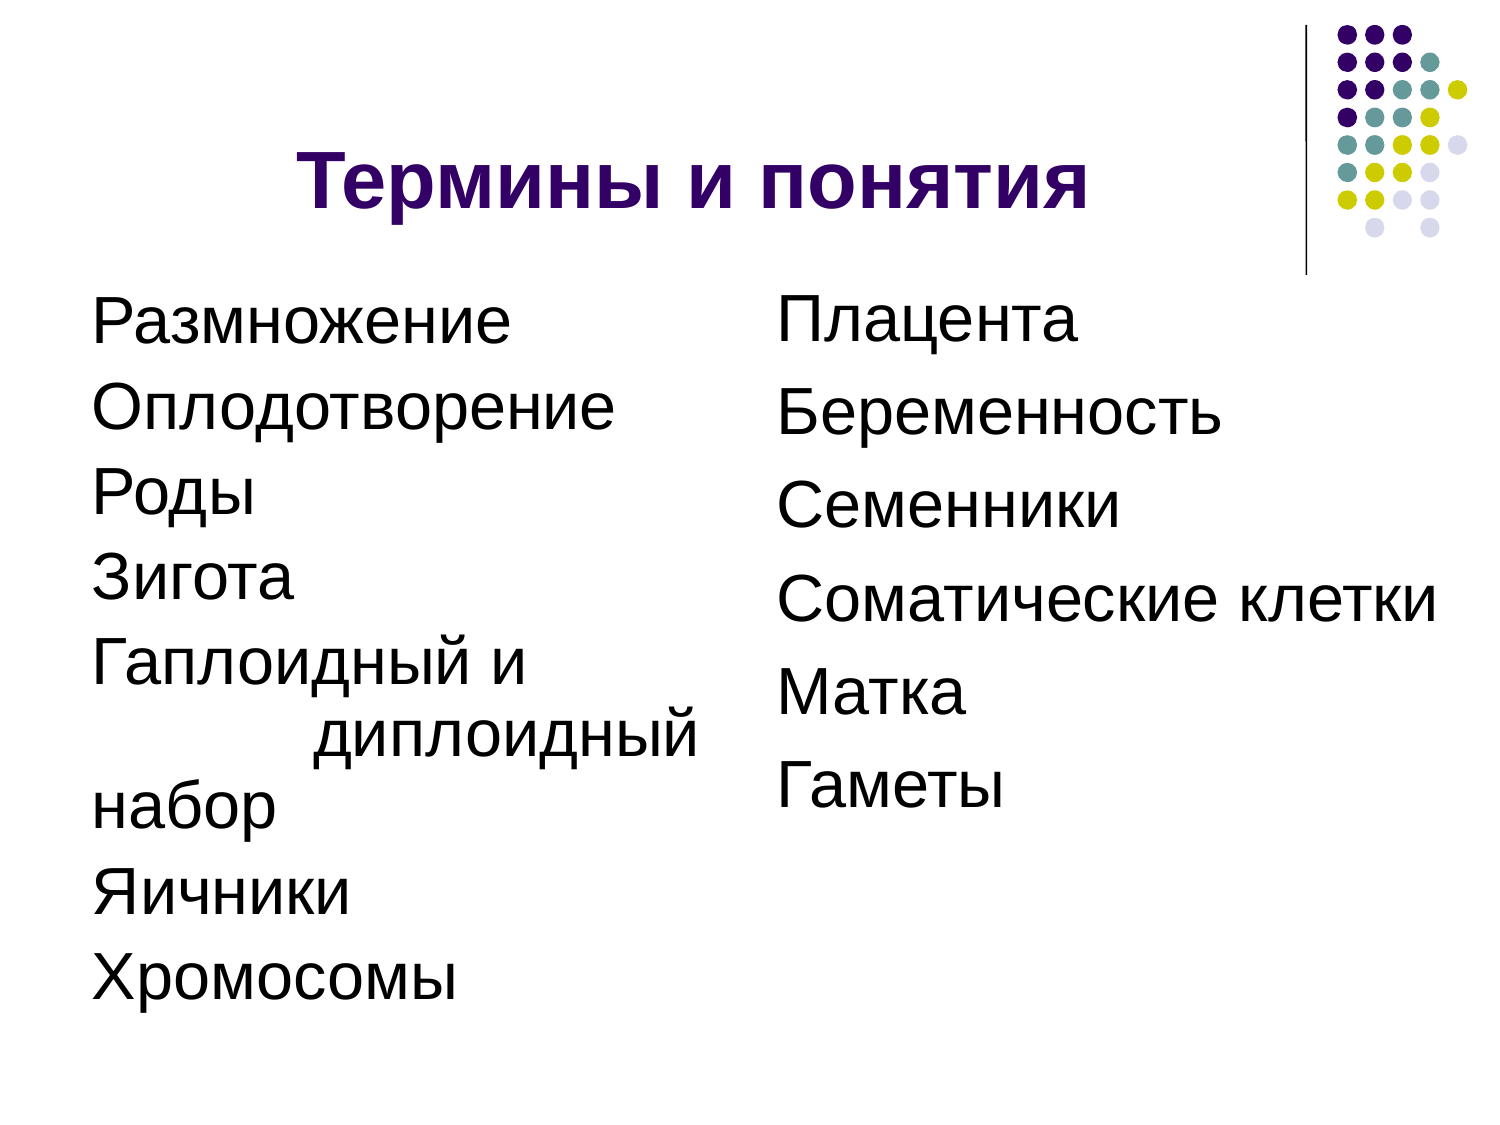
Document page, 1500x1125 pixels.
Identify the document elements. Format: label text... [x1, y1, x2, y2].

list Размножение Оплодотворение Роды Зигота Гаплоидный и диплоидный набор Яичники Хромосомы [76, 278, 740, 1003]
list Плацента Беременность Семенники Соматические клетки Матка Гаметы [761, 266, 1470, 992]
title Термины и понятия [74, 19, 1313, 233]
